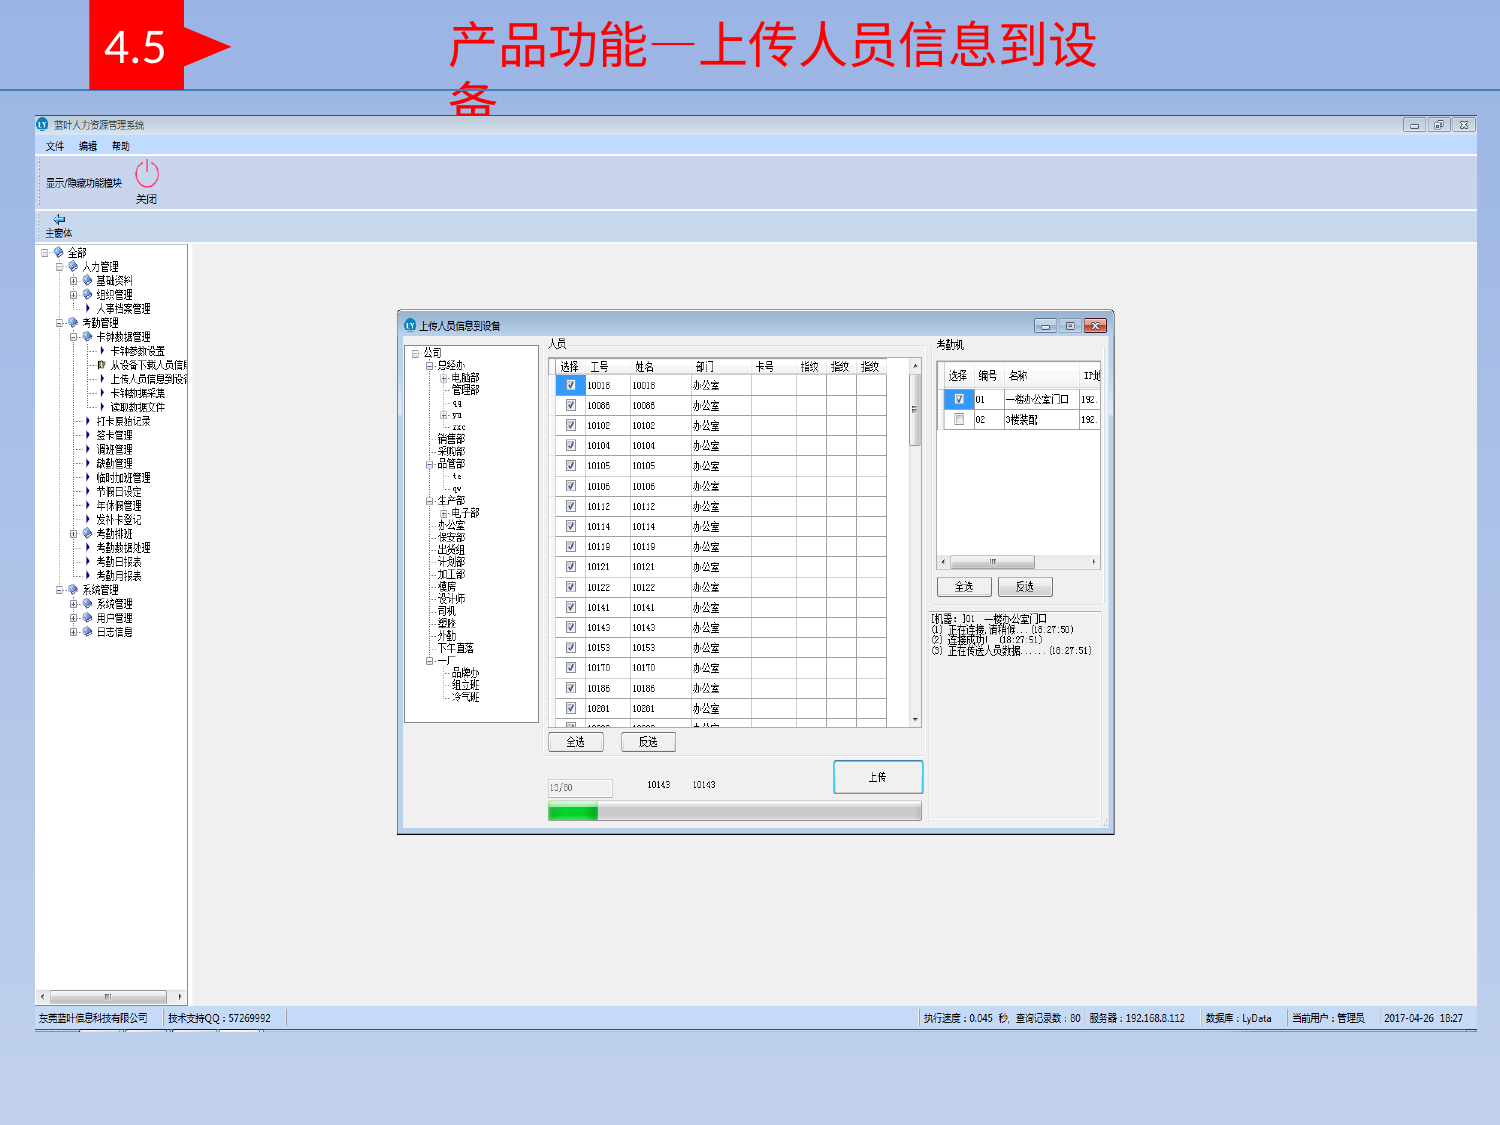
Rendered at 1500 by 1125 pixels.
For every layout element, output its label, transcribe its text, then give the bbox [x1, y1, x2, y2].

text_box [182, 24, 234, 70]
text_box [87, 0, 186, 89]
picture [34, 114, 1477, 1032]
text_box 4.5 [89, 6, 182, 81]
text_box 产品功能—上传人员信息到设备 [433, 98, 1162, 113]
text_box 产品功能—上传人员信息到设备 [433, 6, 1162, 89]
